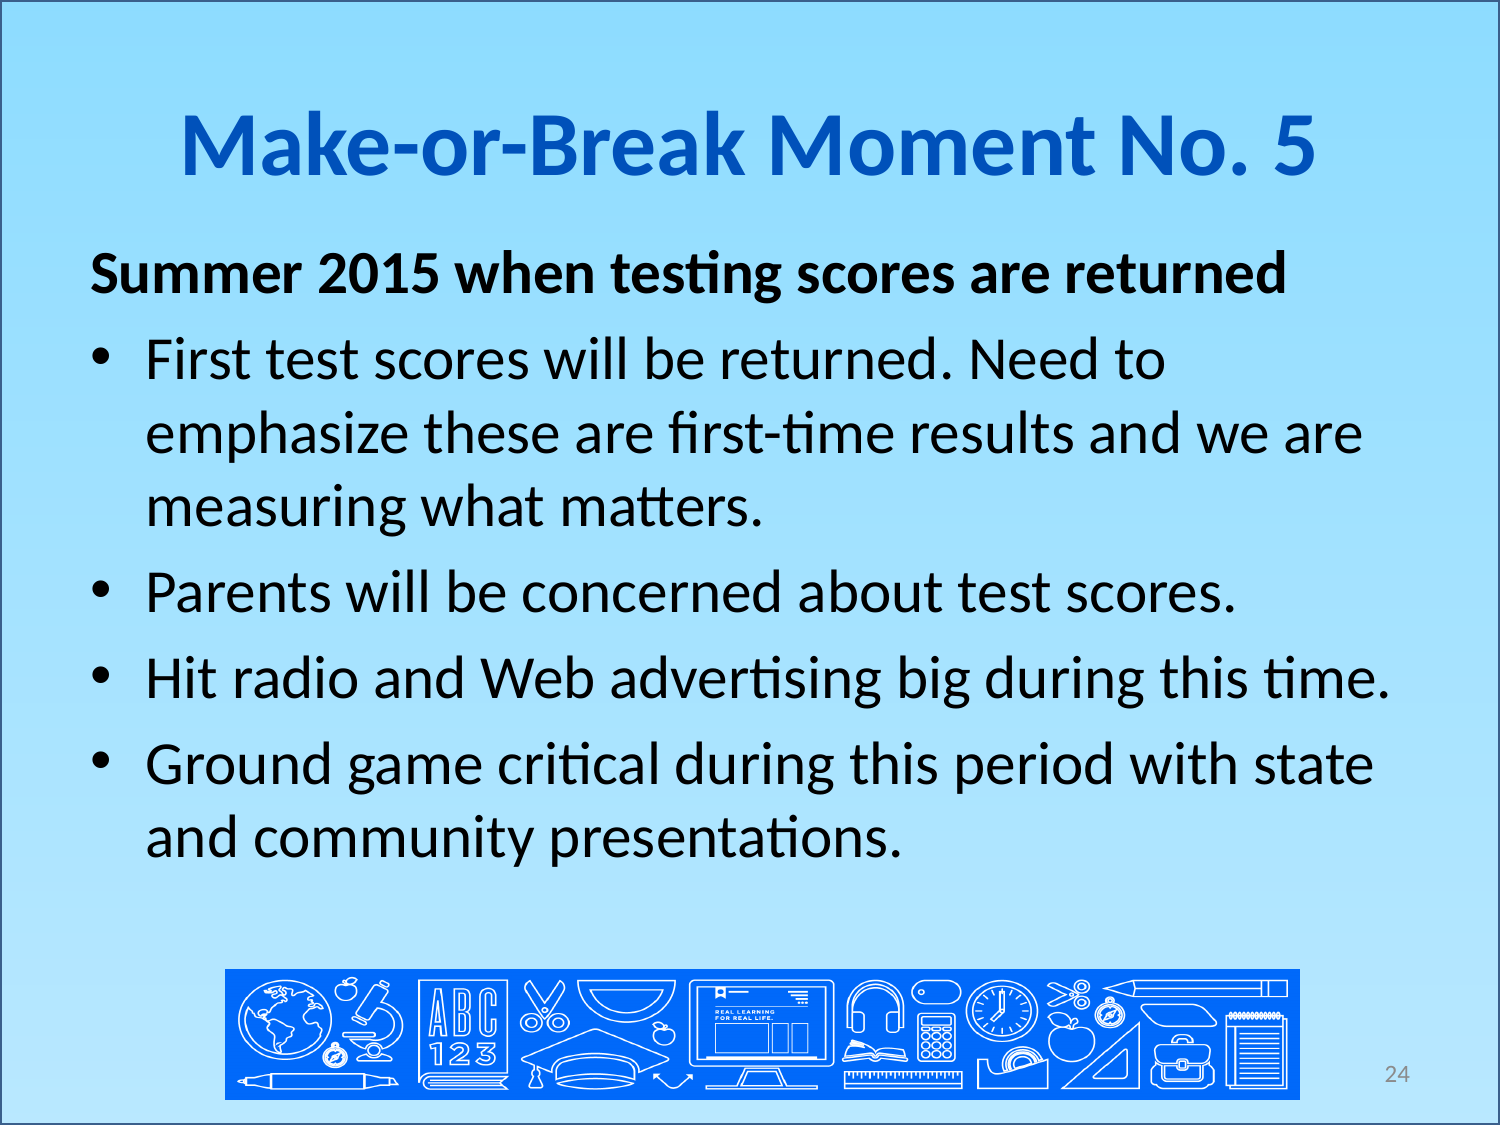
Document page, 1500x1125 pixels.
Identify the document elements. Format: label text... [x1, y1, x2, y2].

title Make-or-Break Moment No. 5 [75, 45, 1425, 224]
picture [225, 969, 1300, 1100]
list Summer 2015 when testing scores are returned First test scores will be returned. Need to emphasize these are first-time results and we are measuring what matters. Parents will be concerned about test scores. Hit radio and Web advertising big during this time. Ground game critical during this period with state and community presentations. [75, 224, 1425, 913]
slide_number 24 [1074, 1042, 1425, 1103]
